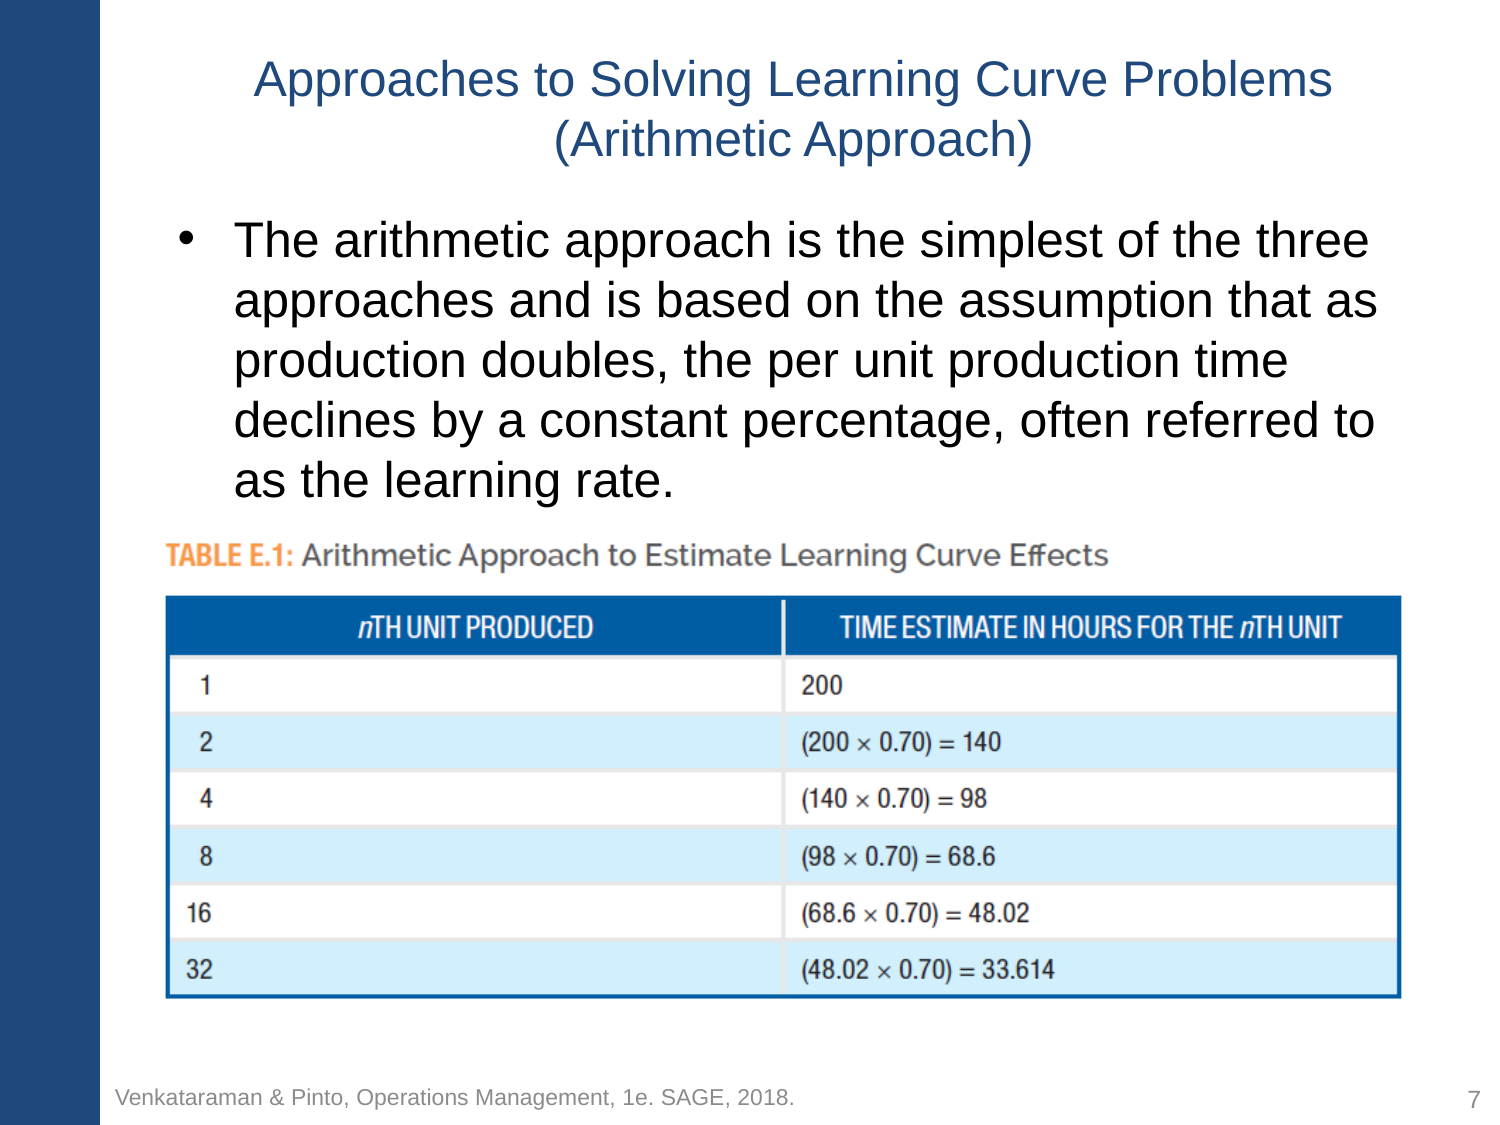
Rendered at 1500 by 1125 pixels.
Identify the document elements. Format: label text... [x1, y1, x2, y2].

picture [155, 527, 1417, 1020]
slide_number 7 [1437, 1074, 1497, 1123]
list The arithmetic approach is the simplest of the three approaches and is based on the assumption that as production doubles, the per unit production time declines by a constant percentage, often referred to as the learning rate. [162, 200, 1425, 525]
title Approaches to Solving Learning Curve Problems (Arithmetic Approach) [162, 12, 1425, 200]
footer Venkataraman & Pinto, Operations Management, 1e. SAGE, 2018. [99, 1074, 1250, 1123]
